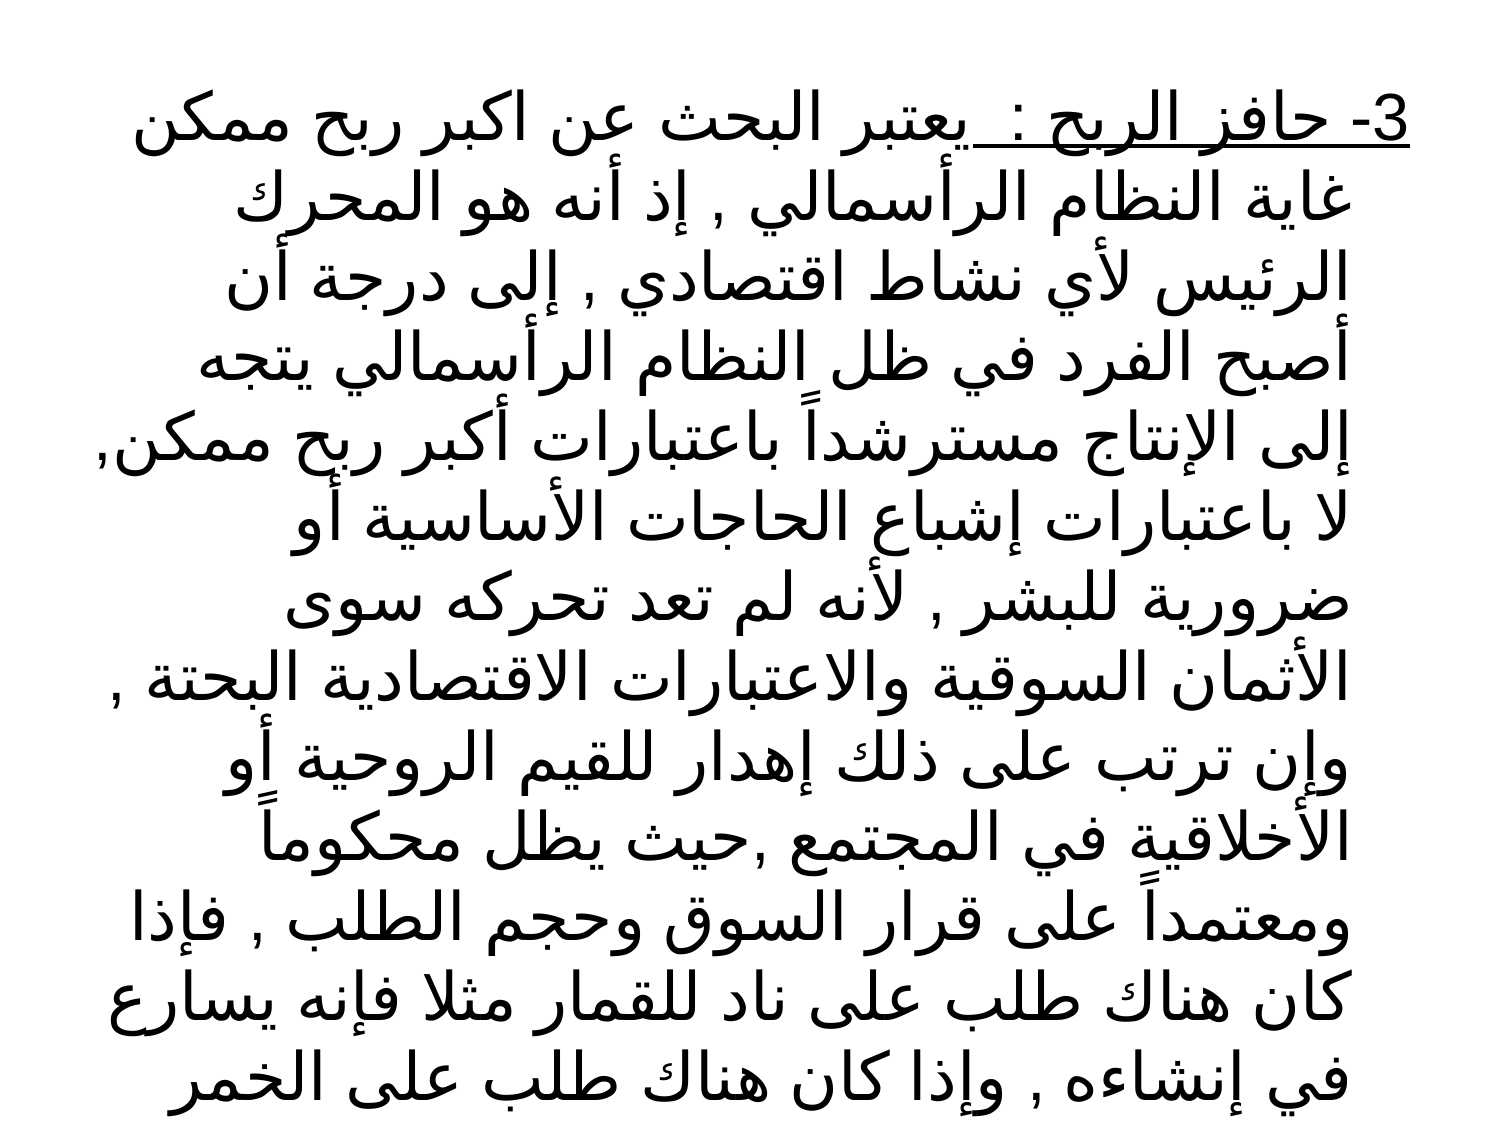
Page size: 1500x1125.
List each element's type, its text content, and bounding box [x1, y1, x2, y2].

list 3- حافز الربح : يعتبر البحث عن اكبر ربح ممكن غاية النظام الرأسمالي , إذ أنه هو المحرك الرئيس لأي نشاط اقتصادي , إلى درجة أن أصبح الفرد في ظل النظام الرأسمالي يتجه إلى الإنتاج مسترشداً باعتبارات أكبر ربح ممكن, لا باعتبارات إشباع الحاجات الأساسية أو ضرورية للبشر , لأنه لم تعد تحركه سوى الأثمان السوقية والاعتبارات الاقتصادية البحتة , وإن ترتب على ذلك إهدار للقيم الروحية أو الأخلاقية في المجتمع ,حيث يظل محكوماً ومعتمداً على قرار السوق وحجم الطلب , فإذا كان هناك طلب على ناد للقمار مثلا فإنه يسارع في إنشاءه , وإذا كان هناك طلب على الخمر فإنه يسارع كذلك إلى إنشاء البارات , وتوظيف الأموال في إنتاجه وتسويقه . [74, 66, 1426, 1071]
